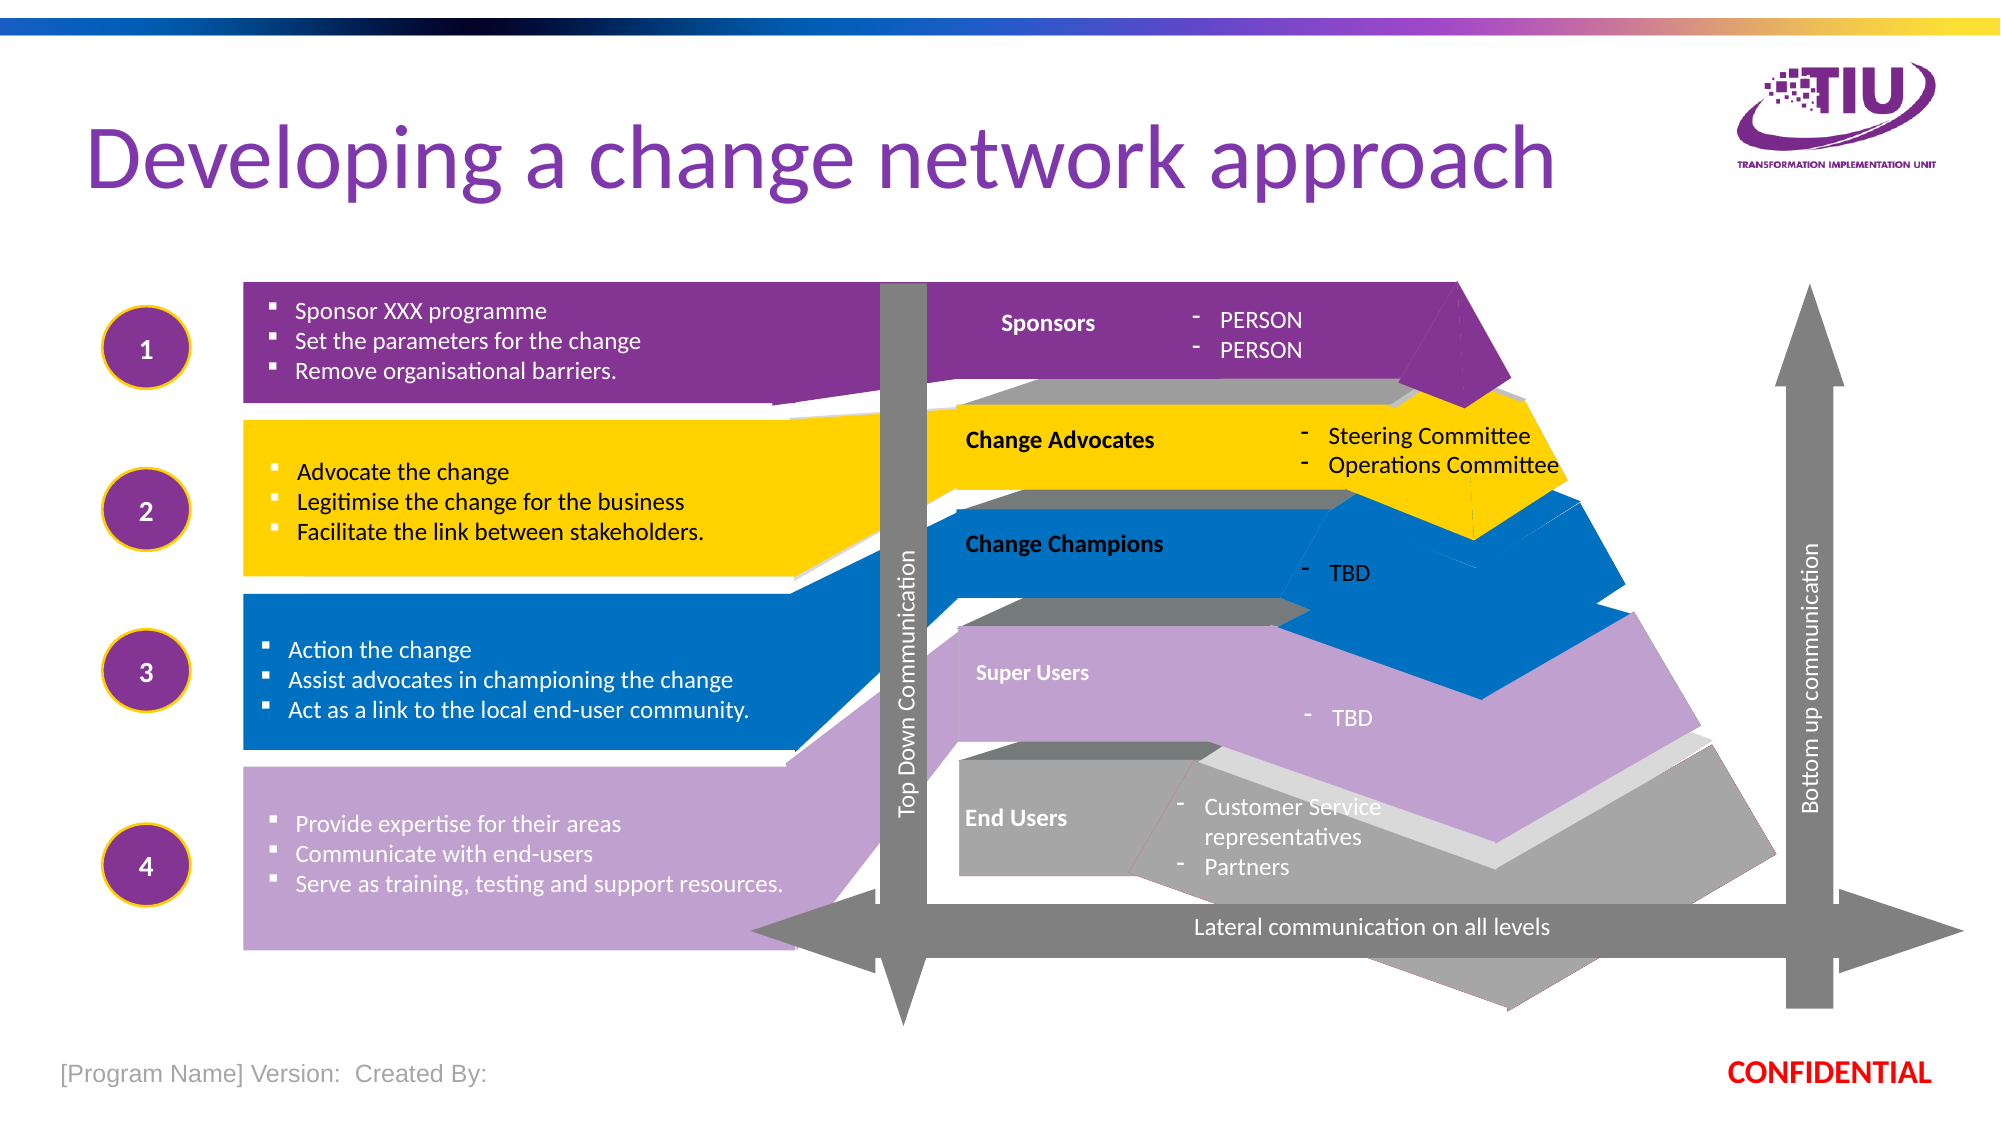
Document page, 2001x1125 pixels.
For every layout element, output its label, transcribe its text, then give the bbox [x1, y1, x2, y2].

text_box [243, 280, 1965, 1027]
picture [0, 0, 2001, 1125]
text_box 1 [102, 306, 191, 389]
text_box 2 [102, 468, 191, 551]
text_box [Program Name] Version: Created By: [0, 1042, 549, 1103]
text_box 4 [102, 823, 191, 907]
text_box Developing a change network approach [71, 89, 1690, 215]
text_box 3 [102, 629, 191, 712]
text_box CONFIDENTIAL [1563, 1042, 1948, 1098]
